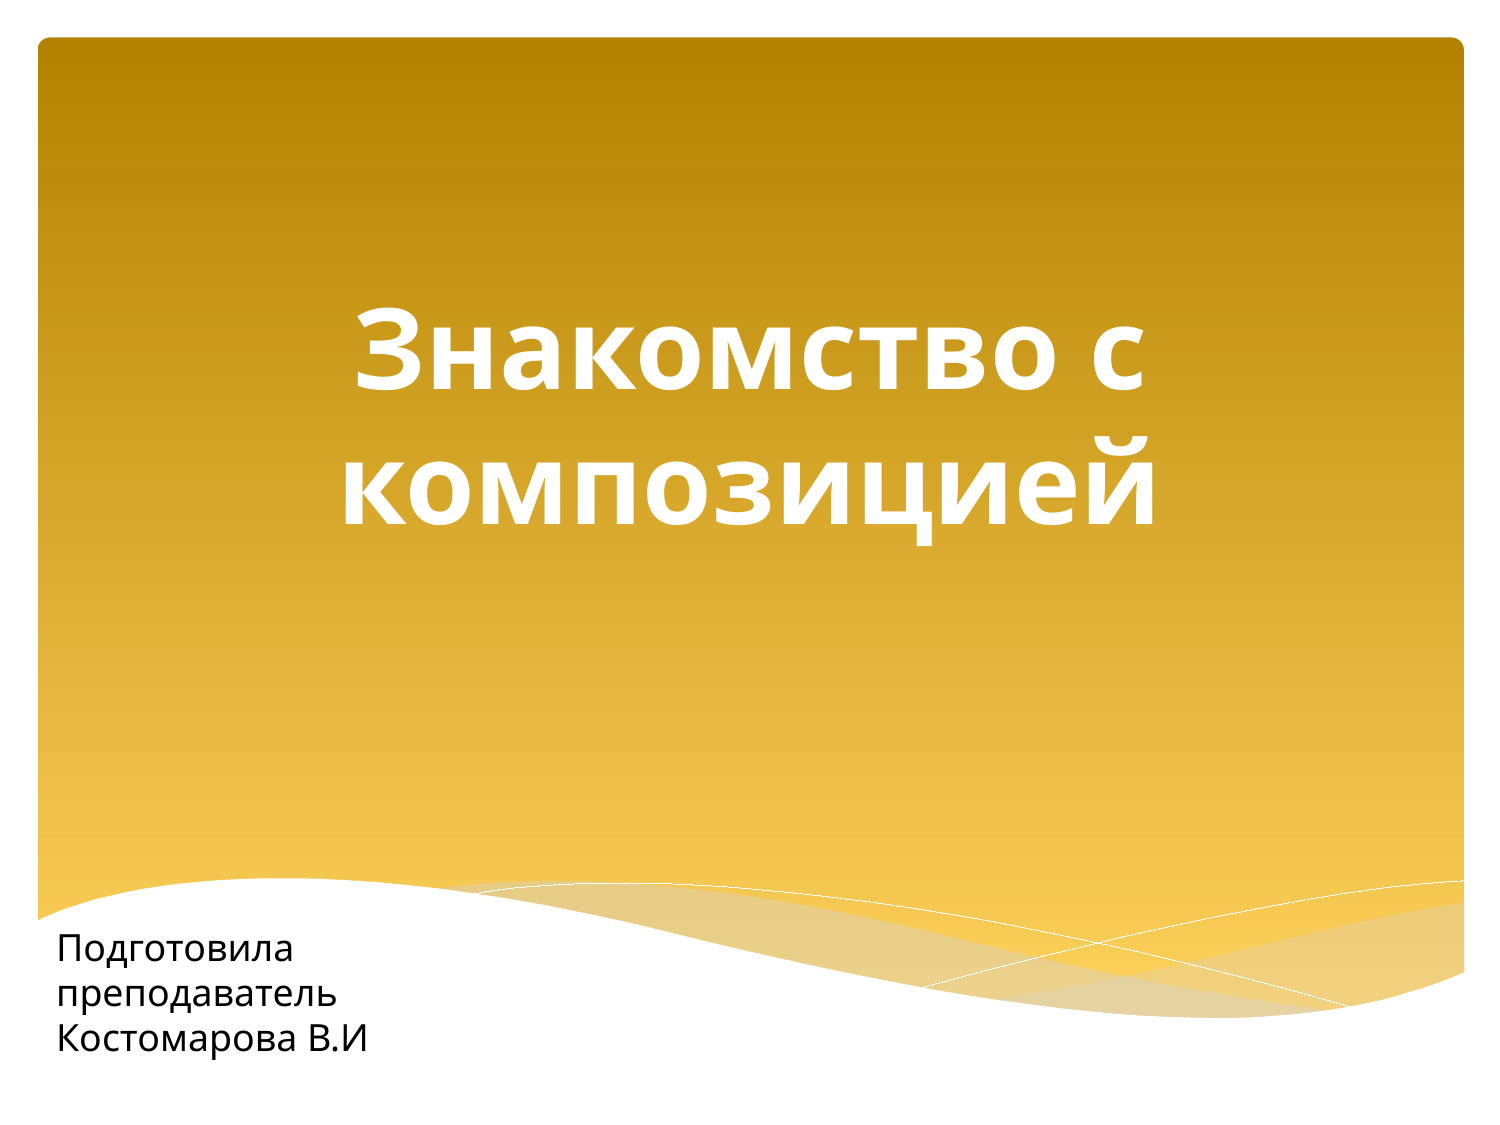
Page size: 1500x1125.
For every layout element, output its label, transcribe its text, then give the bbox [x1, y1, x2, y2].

title Знакомство с композицией [112, 326, 1388, 555]
text_box Подготовила преподаватель Костомарова В.И [41, 916, 585, 1067]
